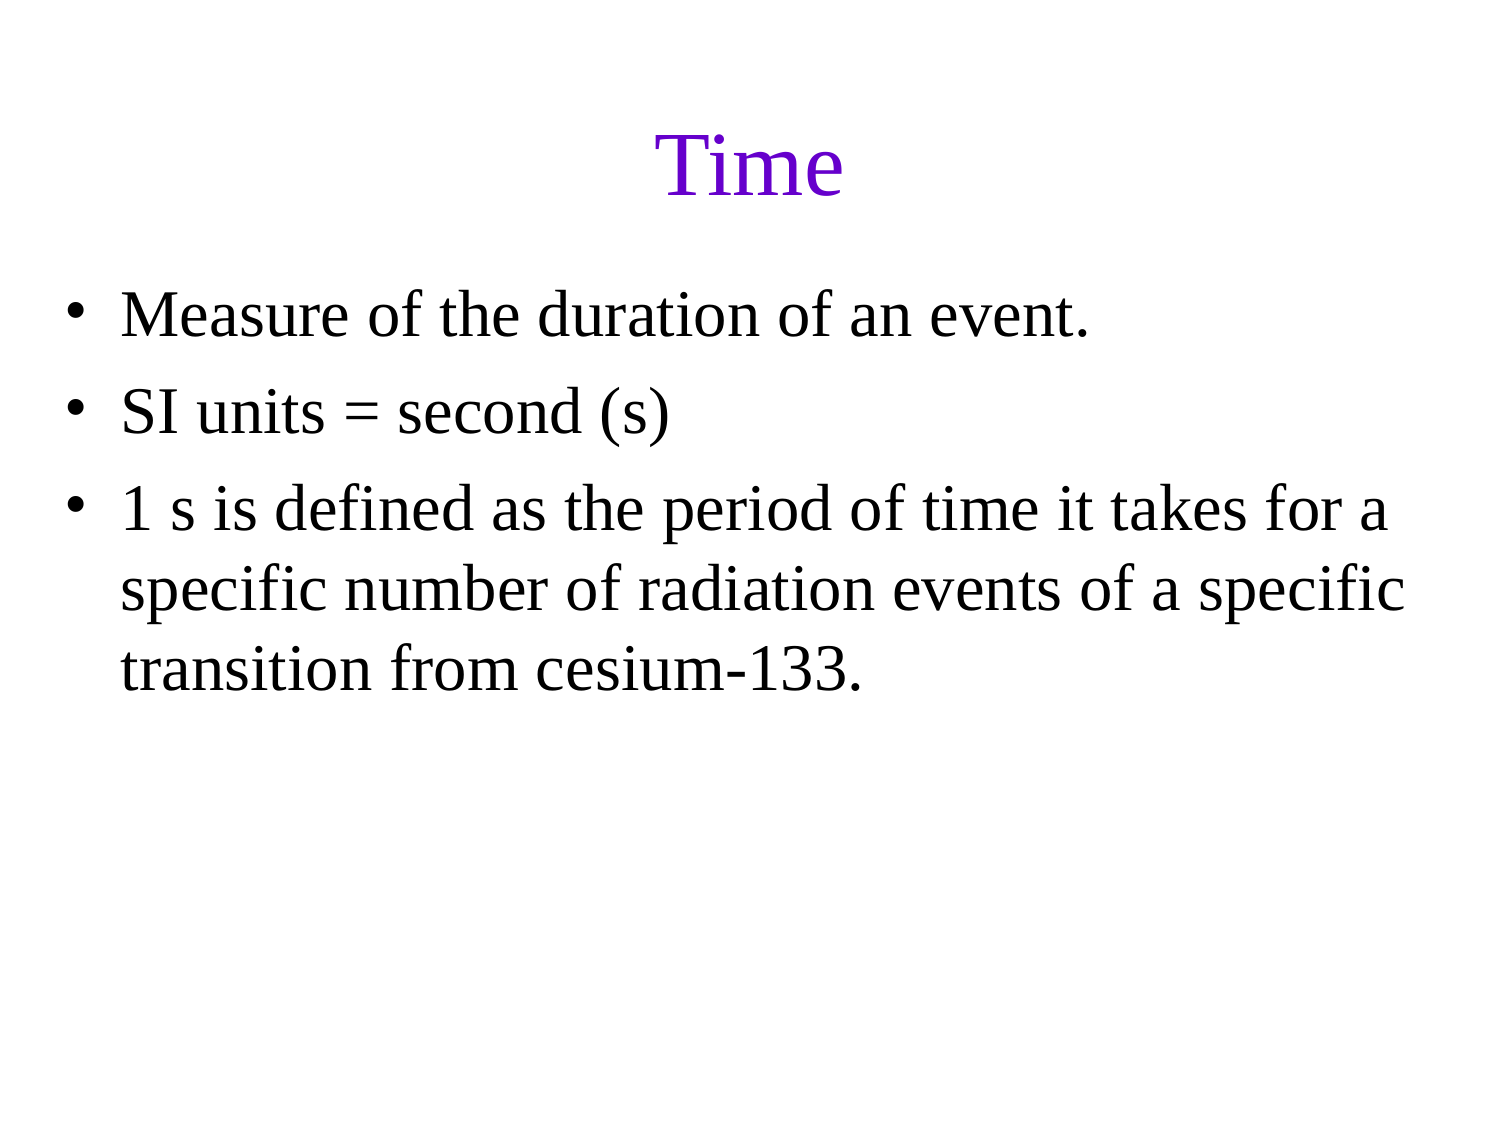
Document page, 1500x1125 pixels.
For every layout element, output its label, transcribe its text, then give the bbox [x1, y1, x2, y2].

text_box Measure of the duration of an event. SI units = second (s) 1 s is defined as the period of time it takes for a specific number of radiation events of a specific transition from cesium-133. [49, 262, 1425, 1000]
text_box Time [112, 64, 1388, 252]
